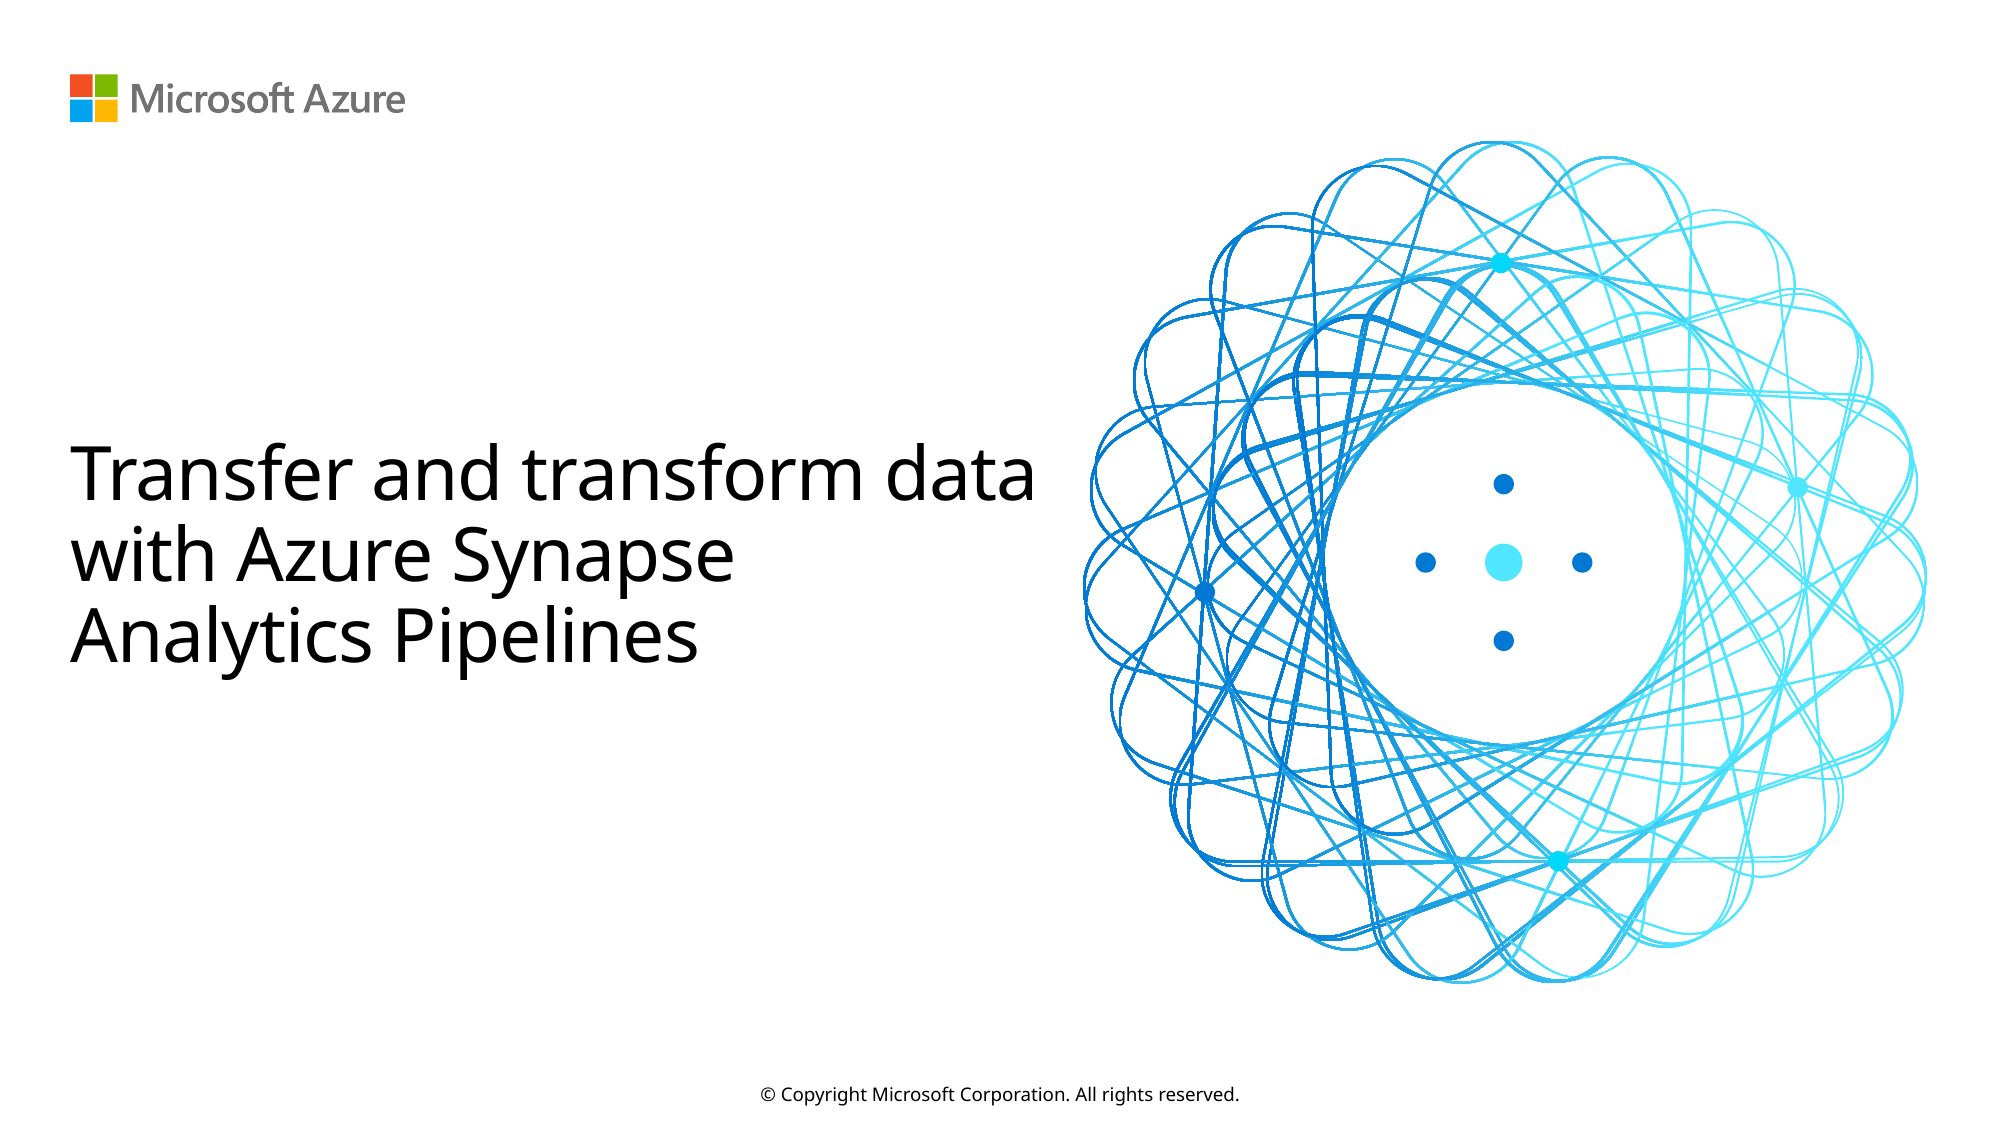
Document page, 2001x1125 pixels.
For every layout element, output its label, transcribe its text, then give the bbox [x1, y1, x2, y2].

picture [22, 26, 455, 170]
title Transfer and transform data with Azure Synapse Analytics Pipelines [70, 425, 1041, 709]
